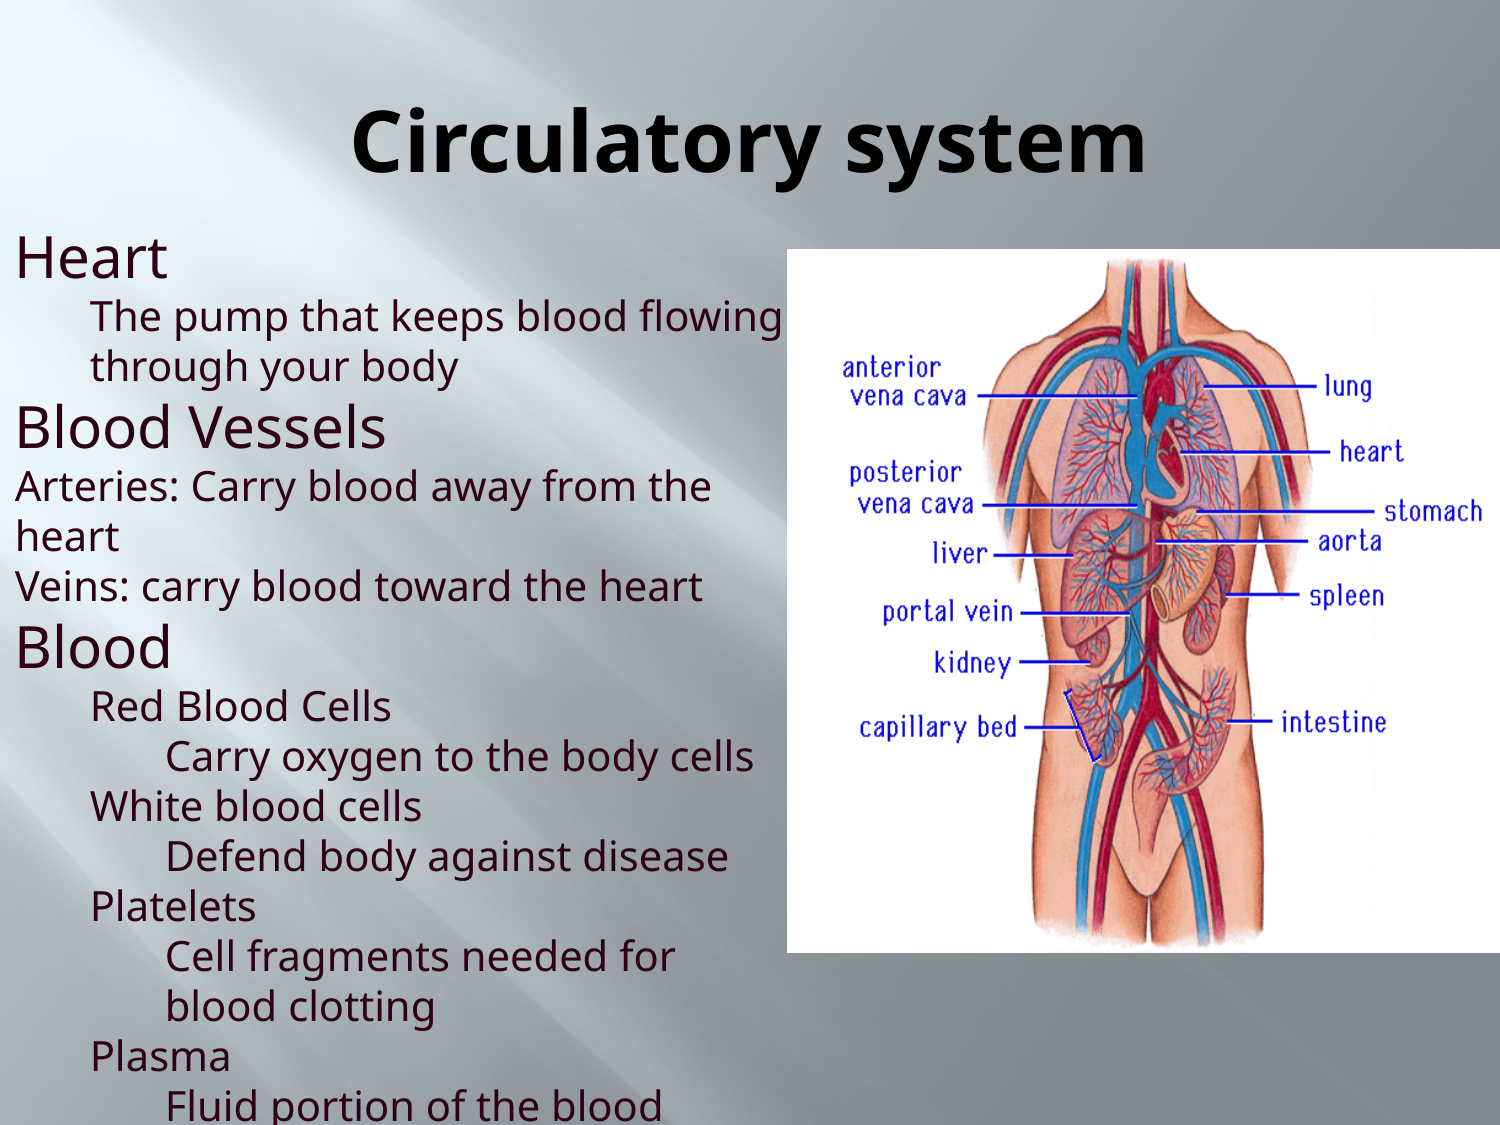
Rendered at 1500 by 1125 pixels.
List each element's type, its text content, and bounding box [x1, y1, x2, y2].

text_box Heart The pump that keeps blood flowing through your body Blood Vessels Arteries: Carry blood away from the heart Veins: carry blood toward the heart Blood Red Blood Cells Carry oxygen to the body cells White blood cells Defend body against disease Platelets Cell fragments needed for blood clotting Plasma Fluid portion of the blood [0, 212, 813, 1125]
title Circulatory system [75, 45, 1425, 233]
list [787, 249, 1500, 954]
